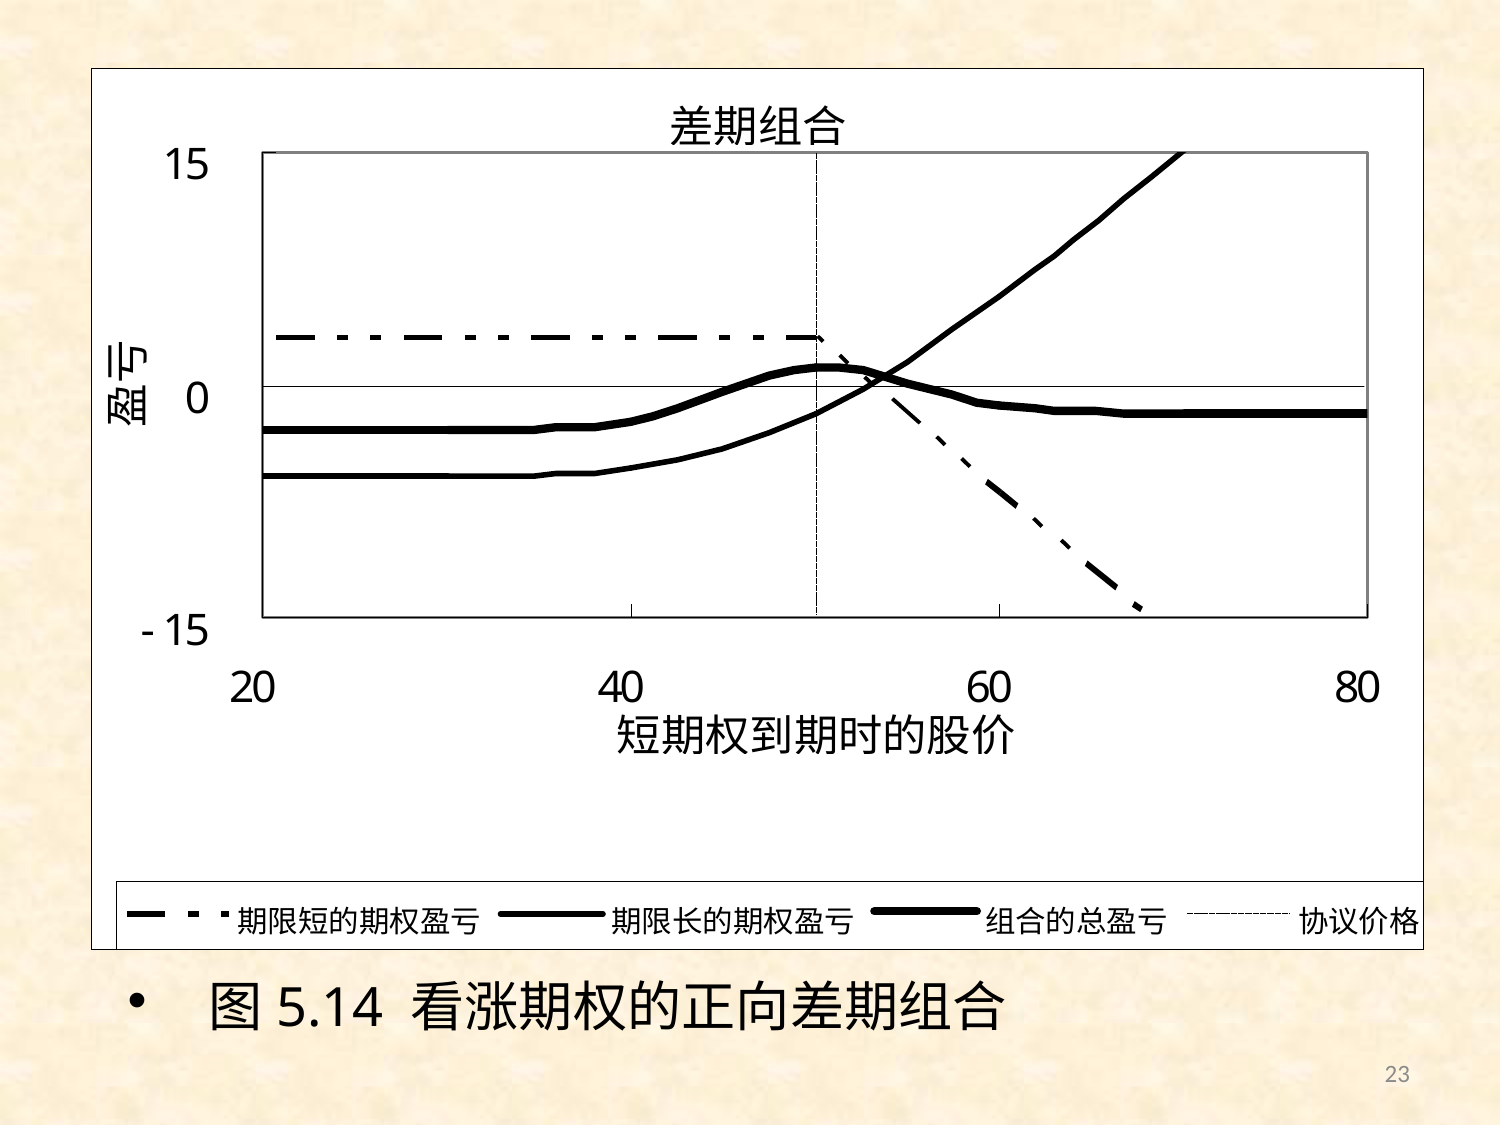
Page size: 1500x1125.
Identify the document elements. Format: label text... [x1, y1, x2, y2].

slide_number 23 [1074, 1042, 1425, 1103]
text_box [76, 54, 1440, 964]
list 图5.14 看涨期权的正向差期组合 [112, 975, 1388, 1075]
picture [0, 0, 1500, 1125]
